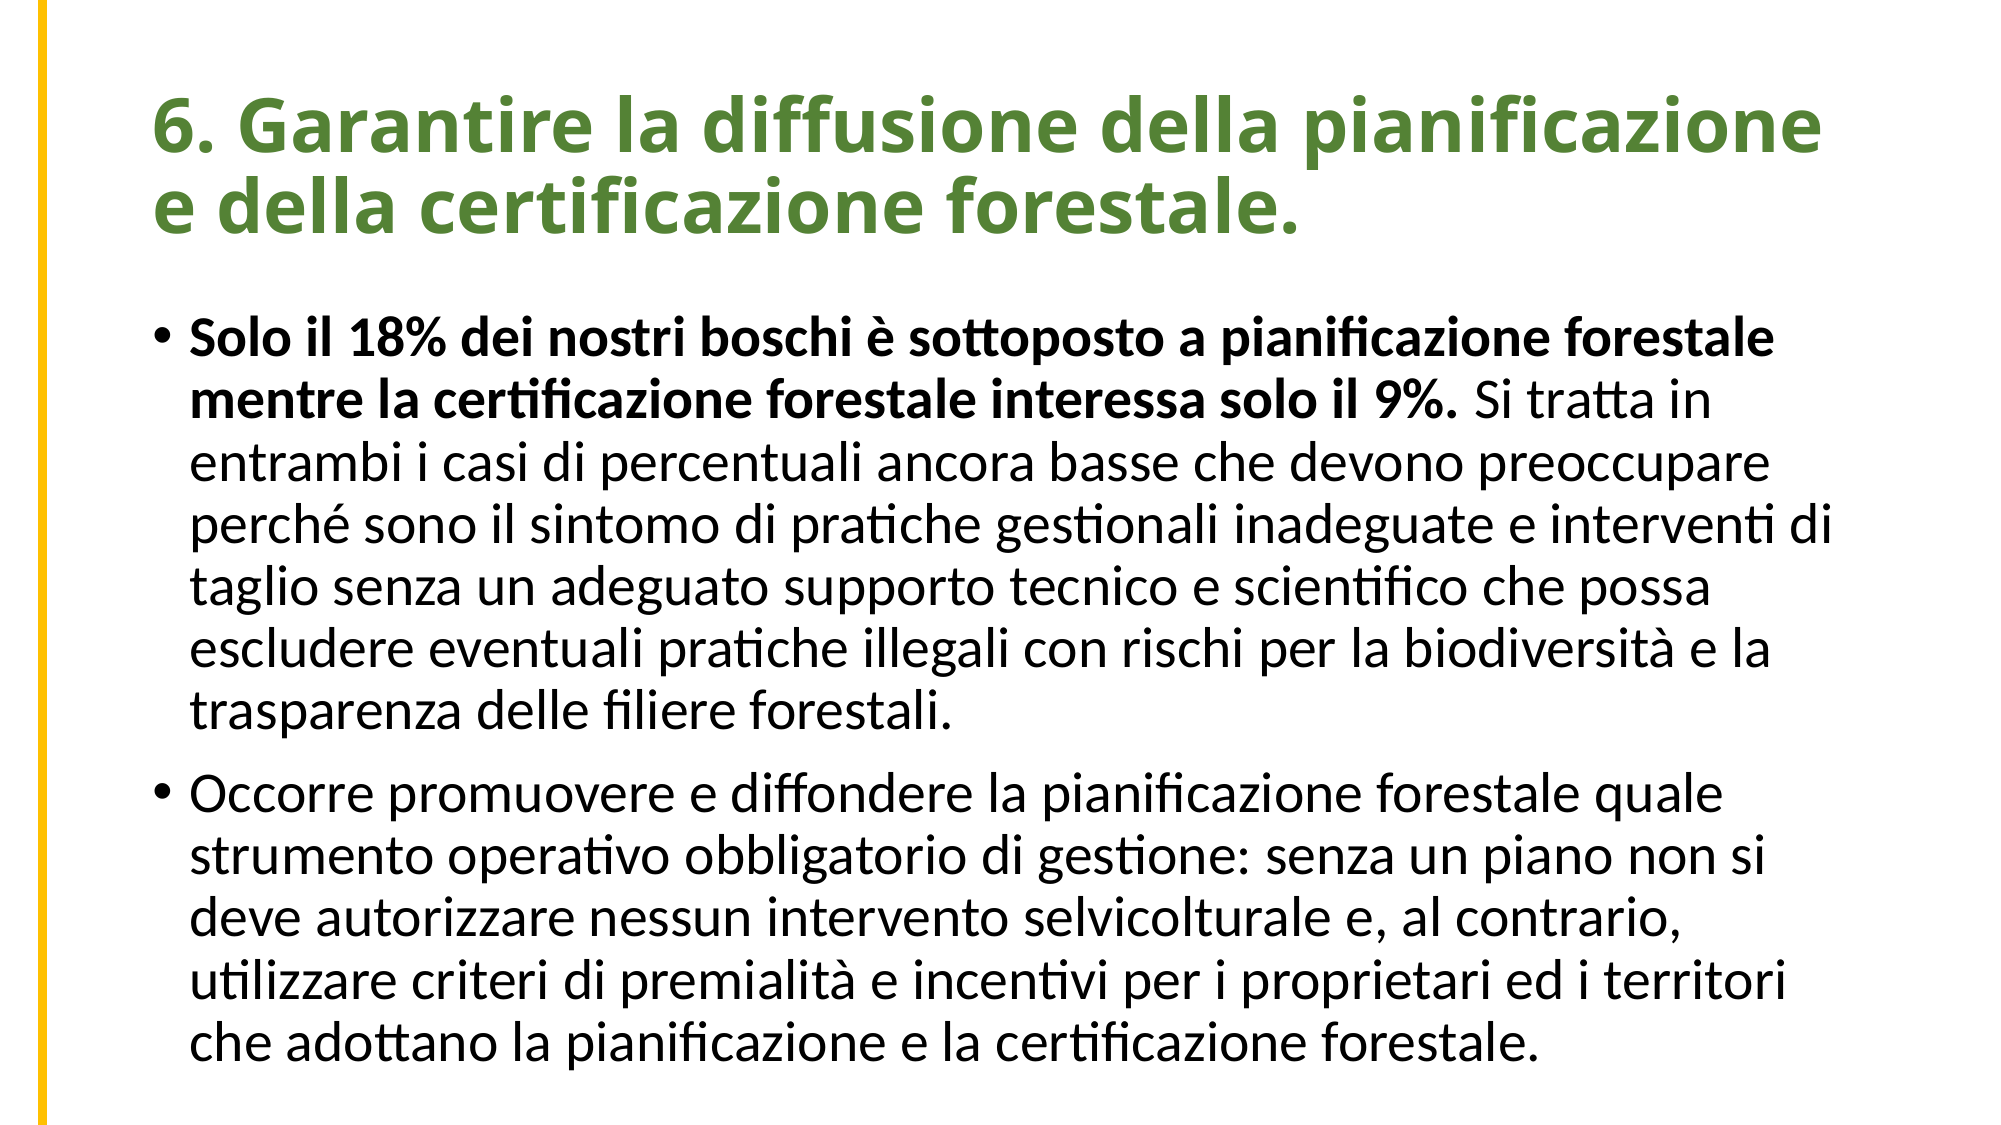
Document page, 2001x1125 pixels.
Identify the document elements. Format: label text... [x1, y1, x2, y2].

text_box 6. Garantire la diffusione della pianificazione e della certificazione forestale. [137, 59, 1863, 278]
list Solo il 18% dei nostri boschi è sottoposto a pianificazione forestale mentre la certificazione forestale interessa solo il 9%. Si tratta in entrambi i casi di percentuali ancora basse che devono preoccupare perché sono il sintomo di pratiche gestionali inadeguate e interventi di taglio senza un adeguato supporto tecnico e scientifico che possa escludere eventuali pratiche illegali con rischi per la biodiversità e la trasparenza delle filiere forestali. Occorre promuovere e diffondere la pianificazione forestale quale strumento operativo obbligatorio di gestione: senza un piano non si deve autorizzare nessun intervento selvicolturale e, al contrario, utilizzare criteri di premialità e incentivi per i proprietari ed i territori che adottano la pianificazione e la certificazione forestale. [137, 299, 1863, 1089]
